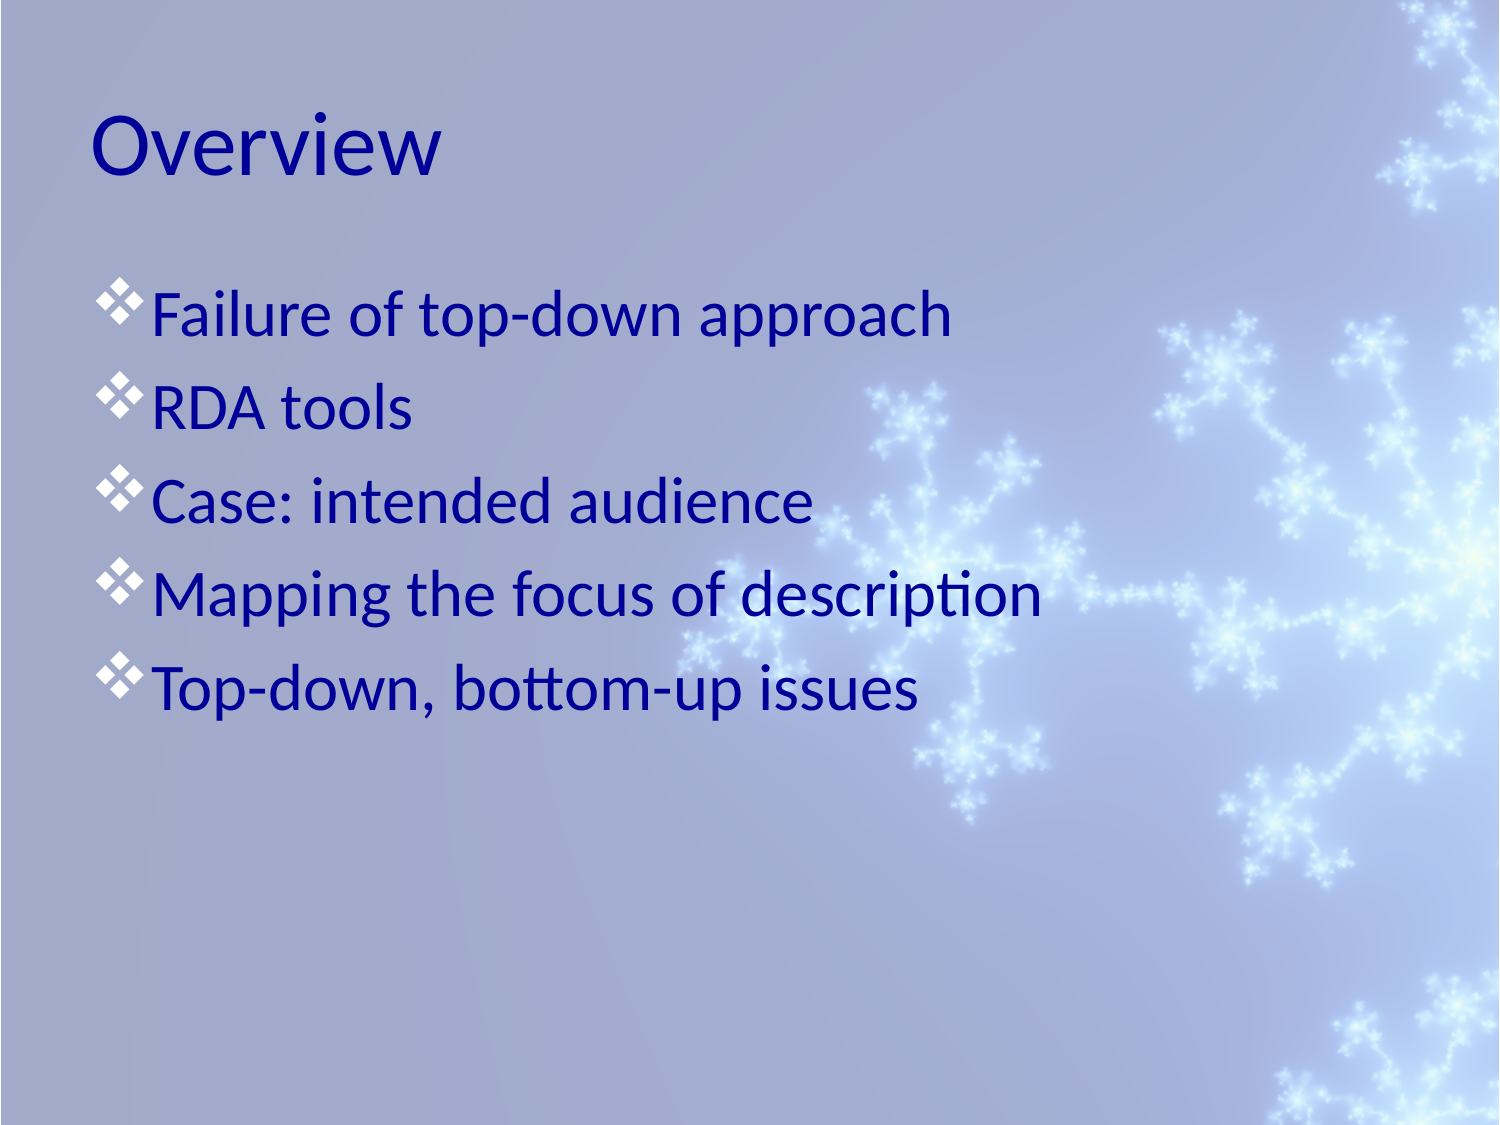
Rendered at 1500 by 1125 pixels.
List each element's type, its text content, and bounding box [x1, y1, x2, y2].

title Overview [75, 45, 1425, 233]
list Failure of top-down approach RDA tools Case: intended audience Mapping the focus of description Top-down, bottom-up issues [75, 262, 1425, 1005]
picture [1, 0, 1499, 1125]
